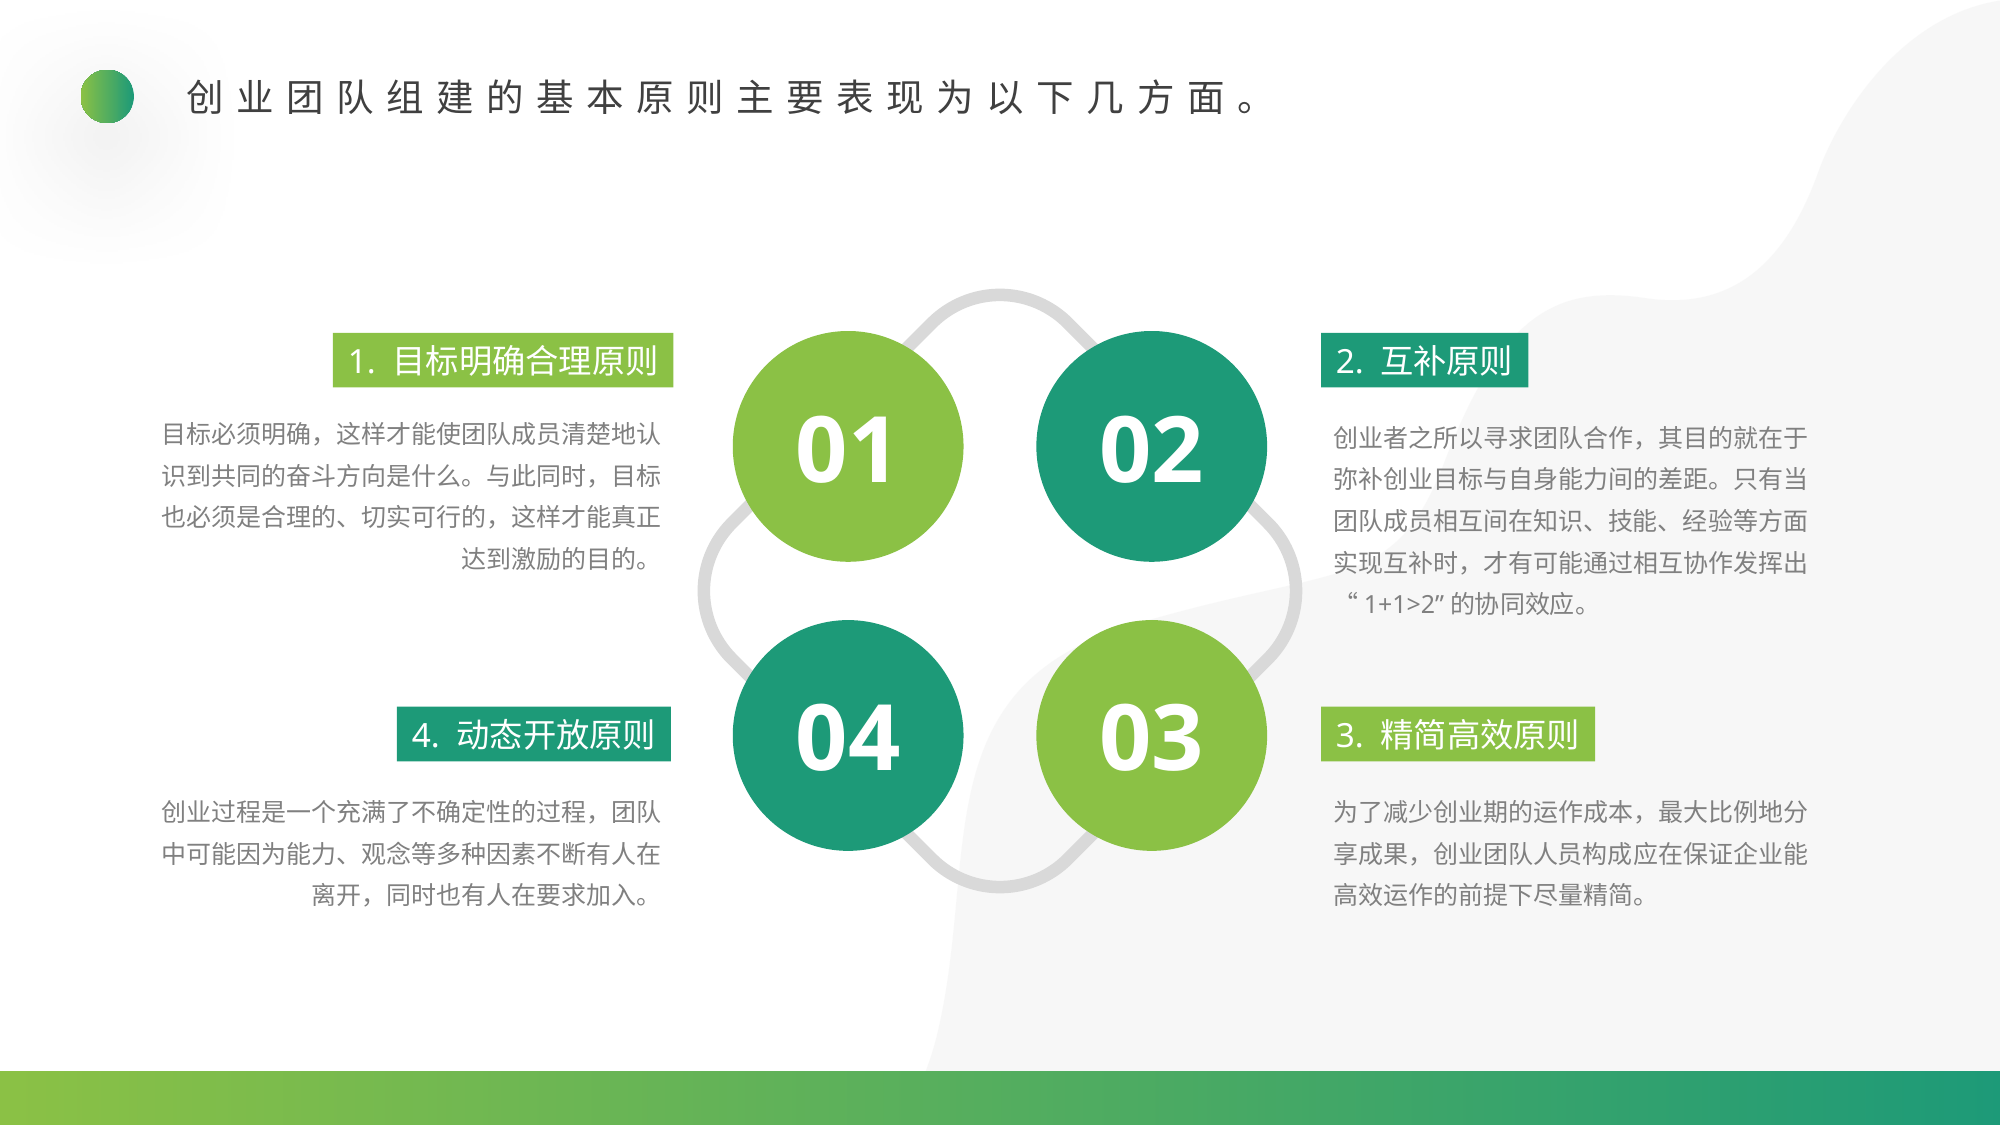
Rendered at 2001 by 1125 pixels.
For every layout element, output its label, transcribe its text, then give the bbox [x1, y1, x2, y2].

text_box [732, 331, 1268, 851]
text_box 2. 互补原则 [1321, 332, 1529, 388]
text_box 为了减少创业期的运作成本，最大比例地分享成果，创业团队人员构成应在保证企业能高效运作的前提下尽量精简。 [1318, 777, 1840, 918]
text_box 3. 精简高效原则 [1321, 706, 1596, 762]
text_box 1. 目标明确合理原则 [332, 332, 674, 388]
text_box 创业团队组建的基本原则主要表现为以下几方面。 [171, 66, 1525, 126]
text_box 创业过程是一个充满了不确定性的过程，团队中可能因为能力、观念等多种因素不断有人在离开，同时也有人在要求加入。 [134, 777, 677, 918]
text_box 目标必须明确，这样才能使团队成员清楚地认识到共同的奋斗方向是什么。与此同时，目标也必须是合理的、切实可行的，这样才能真正达到激励的目的。 [134, 398, 677, 581]
text_box 4. 动态开放原则 [396, 706, 671, 762]
text_box 创业者之所以寻求团队合作，其目的就在于弥补创业目标与自身能力间的差距。只有当团队成员相互间在知识、技能、经验等方面实现互补时，才有可能通过相互协作发挥出“1+1>2”的协同效应。 [1318, 402, 1839, 627]
